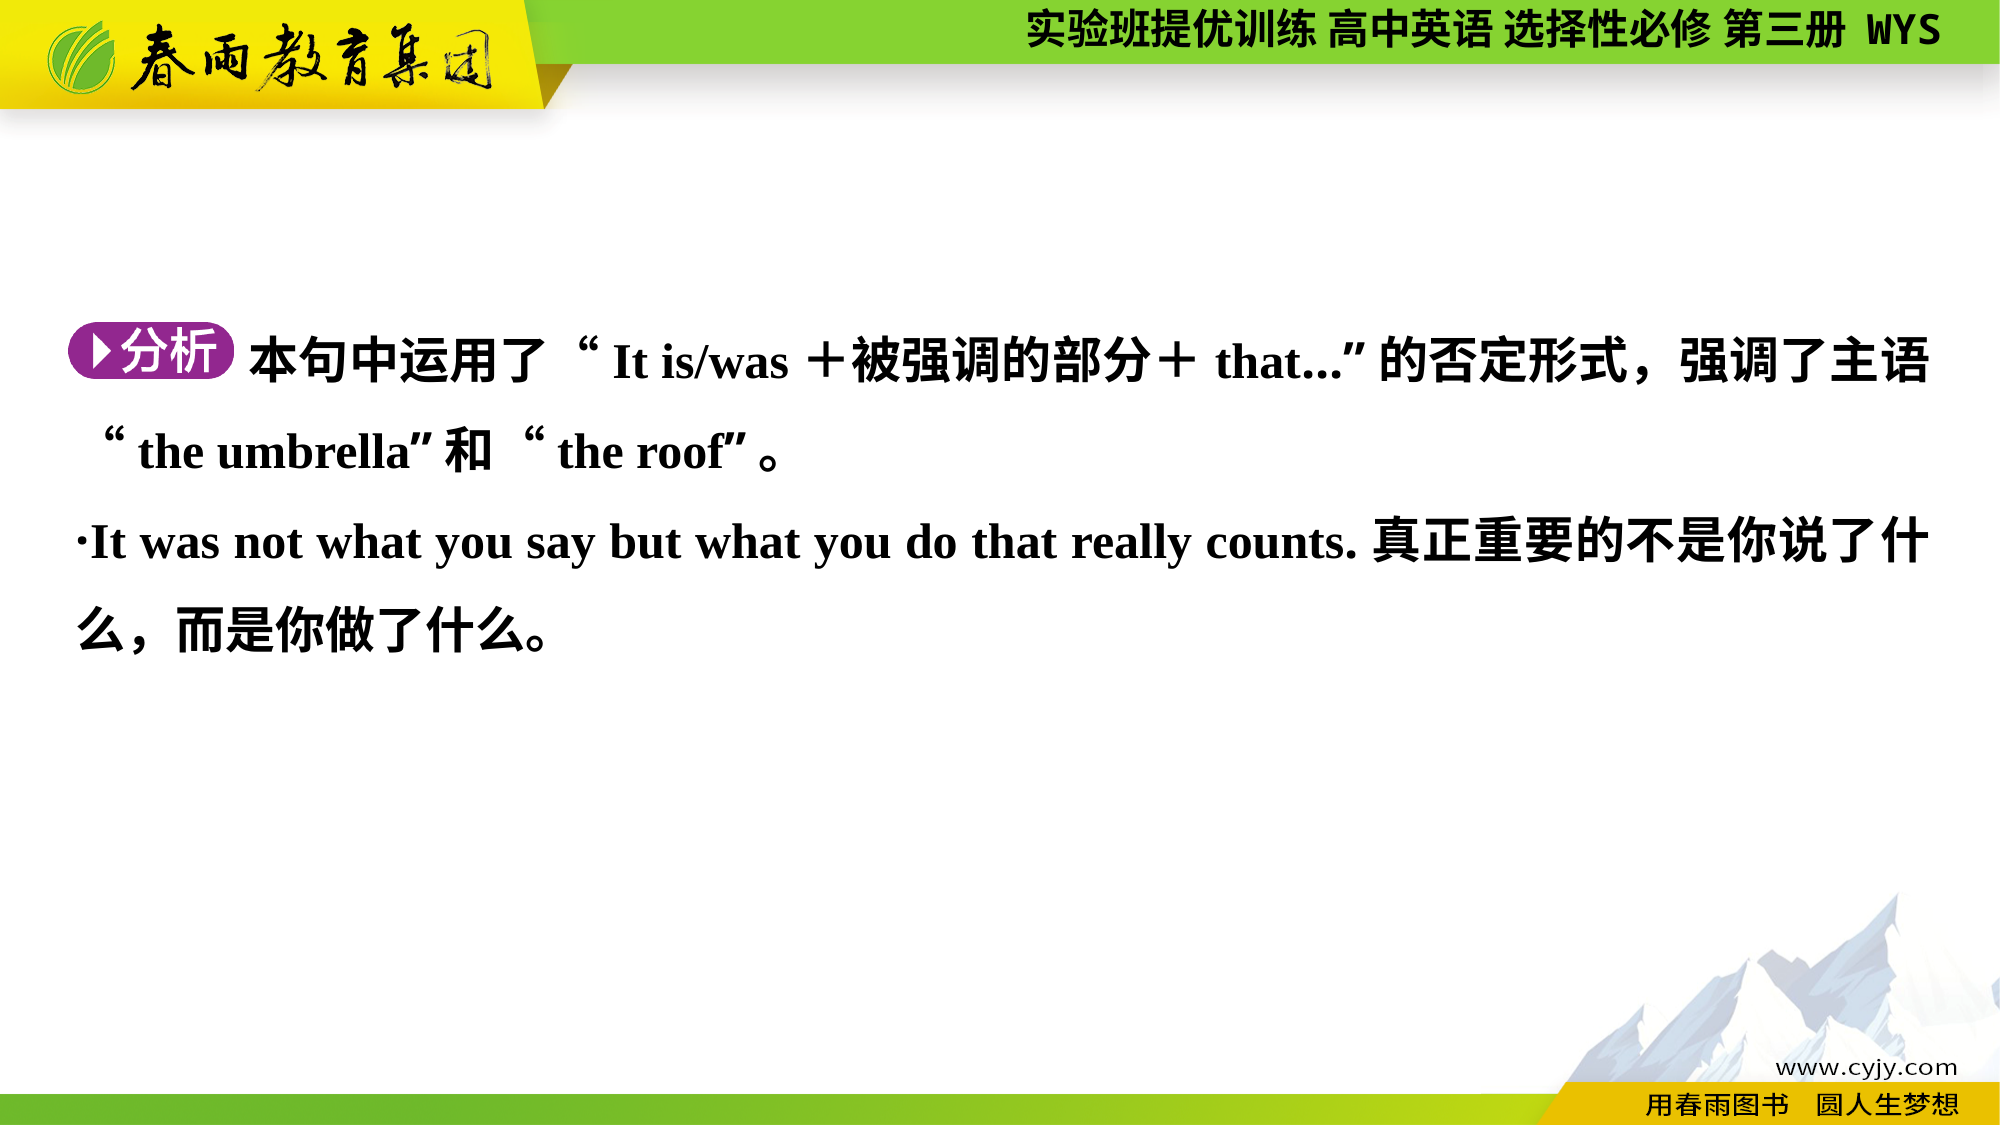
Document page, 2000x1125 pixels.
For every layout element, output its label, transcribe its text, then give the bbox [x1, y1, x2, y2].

picture [0, 0, 2000, 1125]
text_box 本句中运用了“It is/was＋被强调的部分＋that...”的否定形式，强调了主语“the umbrella”和“the roof”。 ·It was not what you say but what you do that really counts.真正重要的不是你说了什么，而是你做了什么。 [60, 290, 1945, 666]
